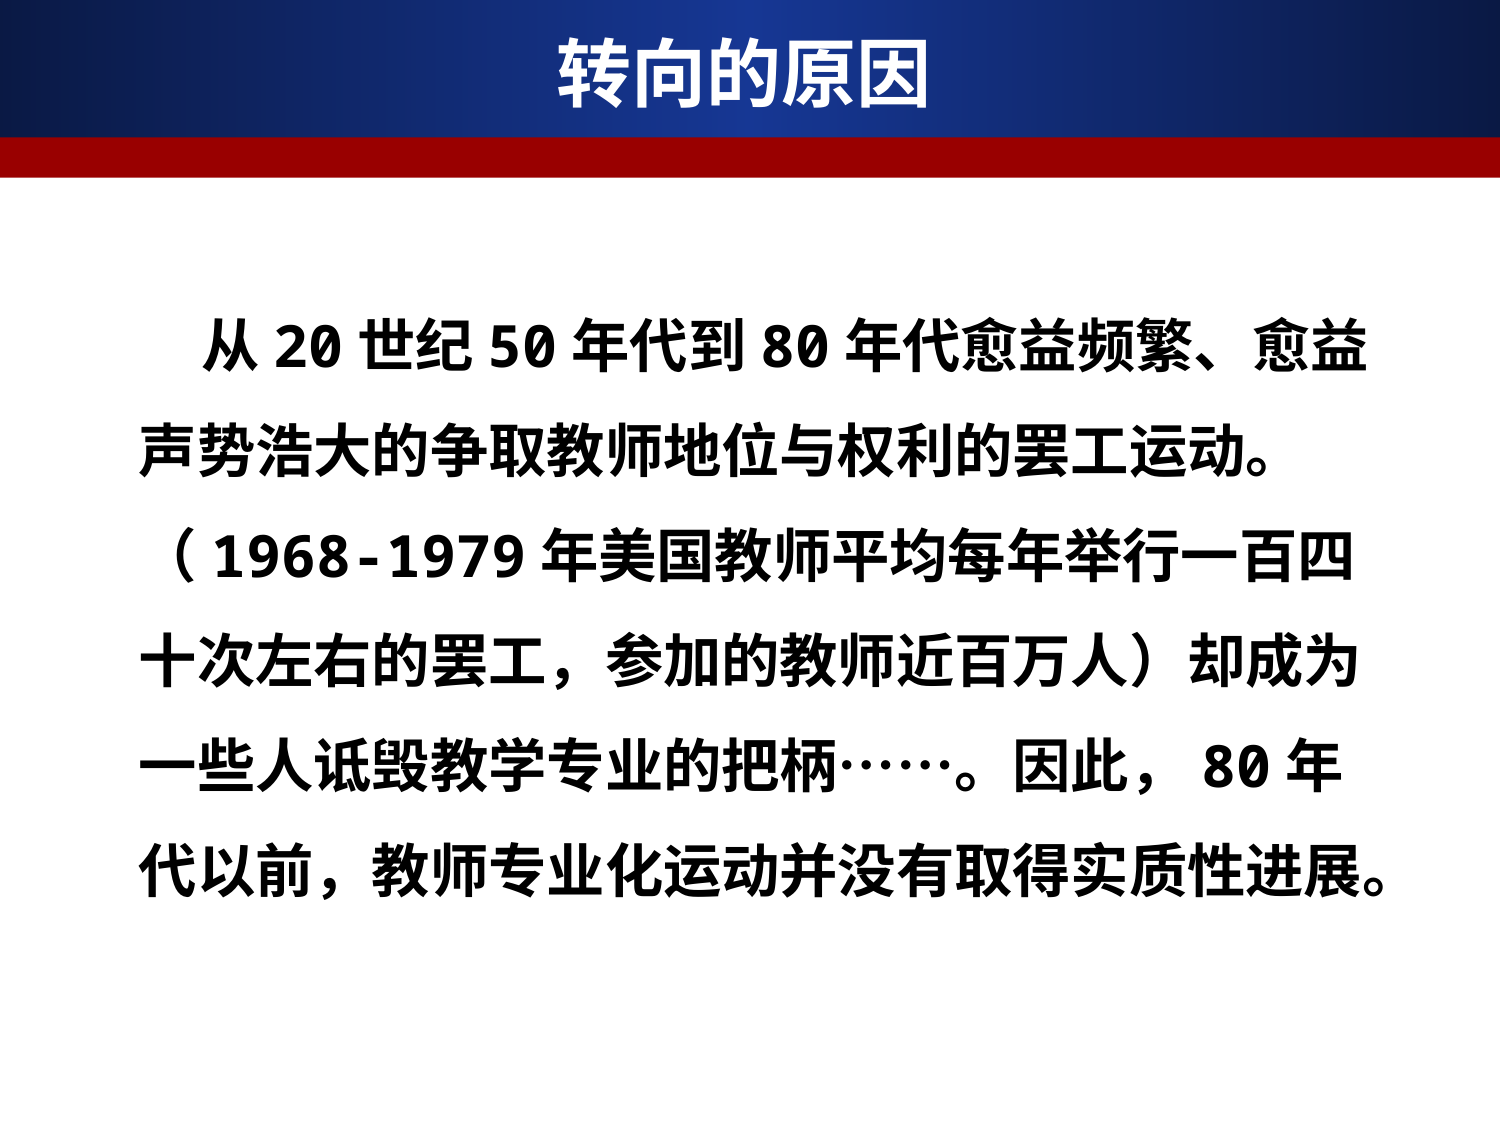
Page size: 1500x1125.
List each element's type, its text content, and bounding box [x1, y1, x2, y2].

title 转向的原因 [50, 24, 1438, 118]
list 从20世纪50年代到80年代愈益频繁、愈益声势浩大的争取教师地位与权利的罢工运动。（1968-1979年美国教师平均每年举行一百四十次左右的罢工，参加的教师近百万人）却成为一些人诋毁教学专业的把柄……。因此，80年代以前，教师专业化运动并没有取得实质性进展。 [123, 267, 1400, 965]
